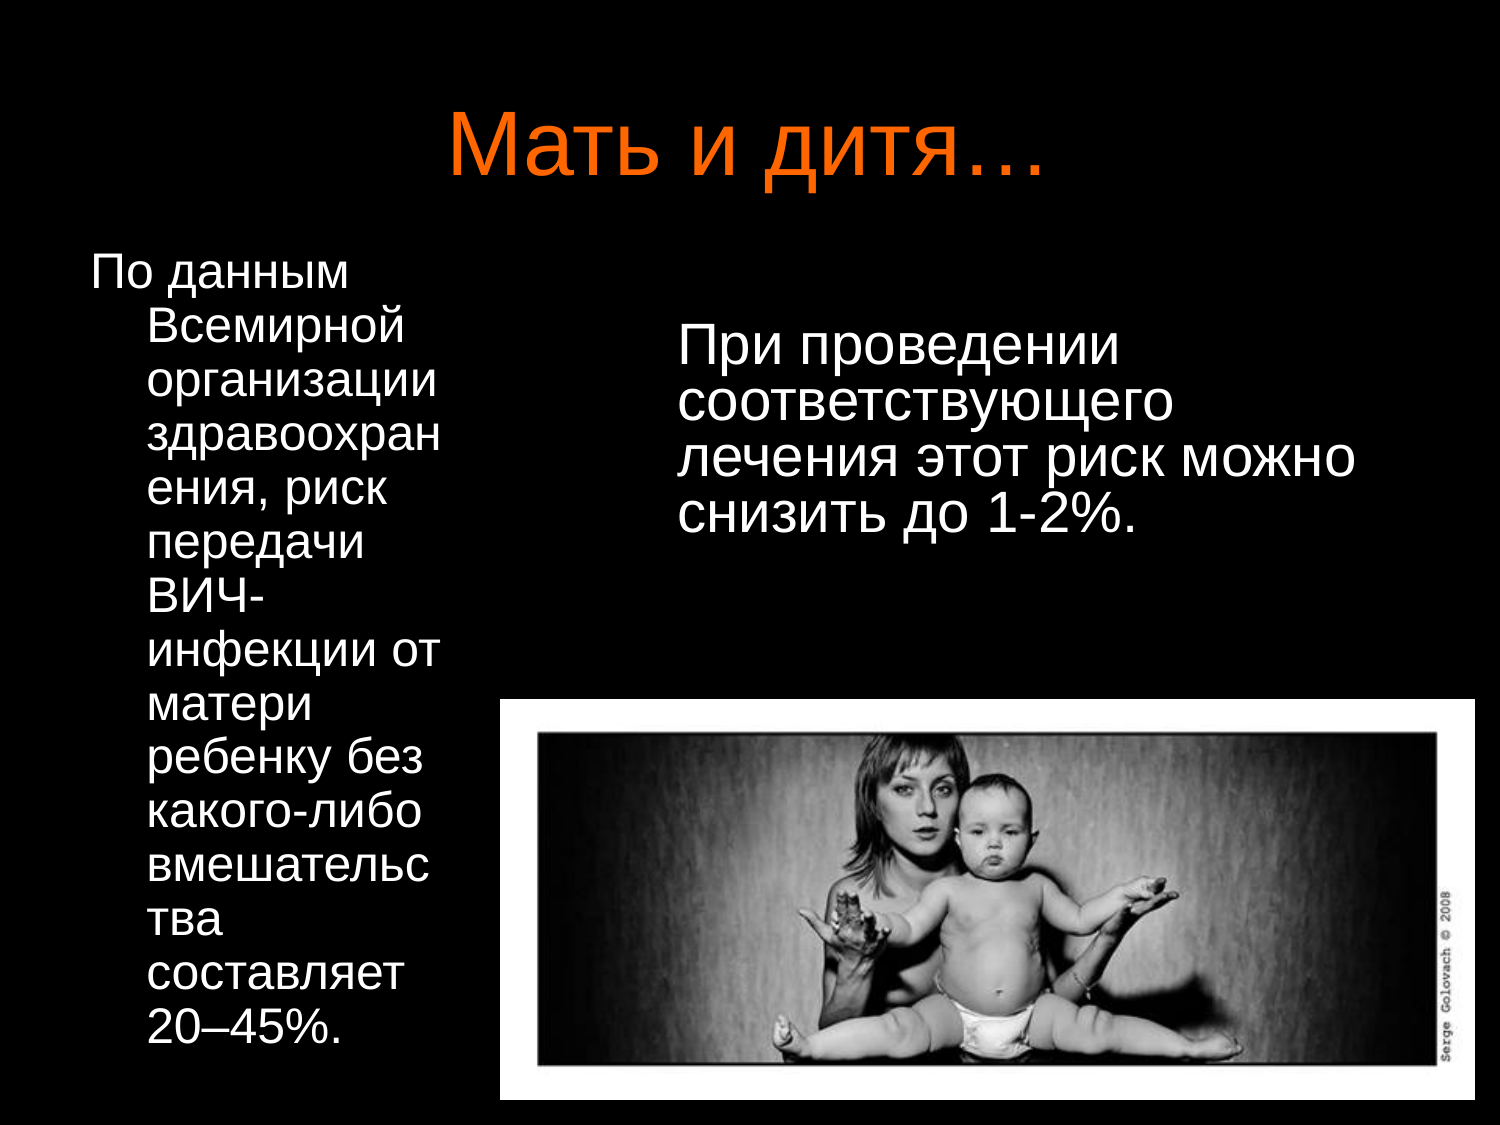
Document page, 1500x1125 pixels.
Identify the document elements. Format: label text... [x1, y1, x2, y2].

text_box При проведении соответствующего лечения этот риск можно снизить до 1-2%. [662, 312, 1425, 552]
picture [499, 699, 1476, 1101]
title Мать и дитя… [74, 44, 1426, 233]
list По данным Всемирной организации здравоохранения, риск передачи ВИЧ-инфекции от матери ребенку без какого-либо вмешательства составляет 20–45%. [74, 237, 463, 1063]
